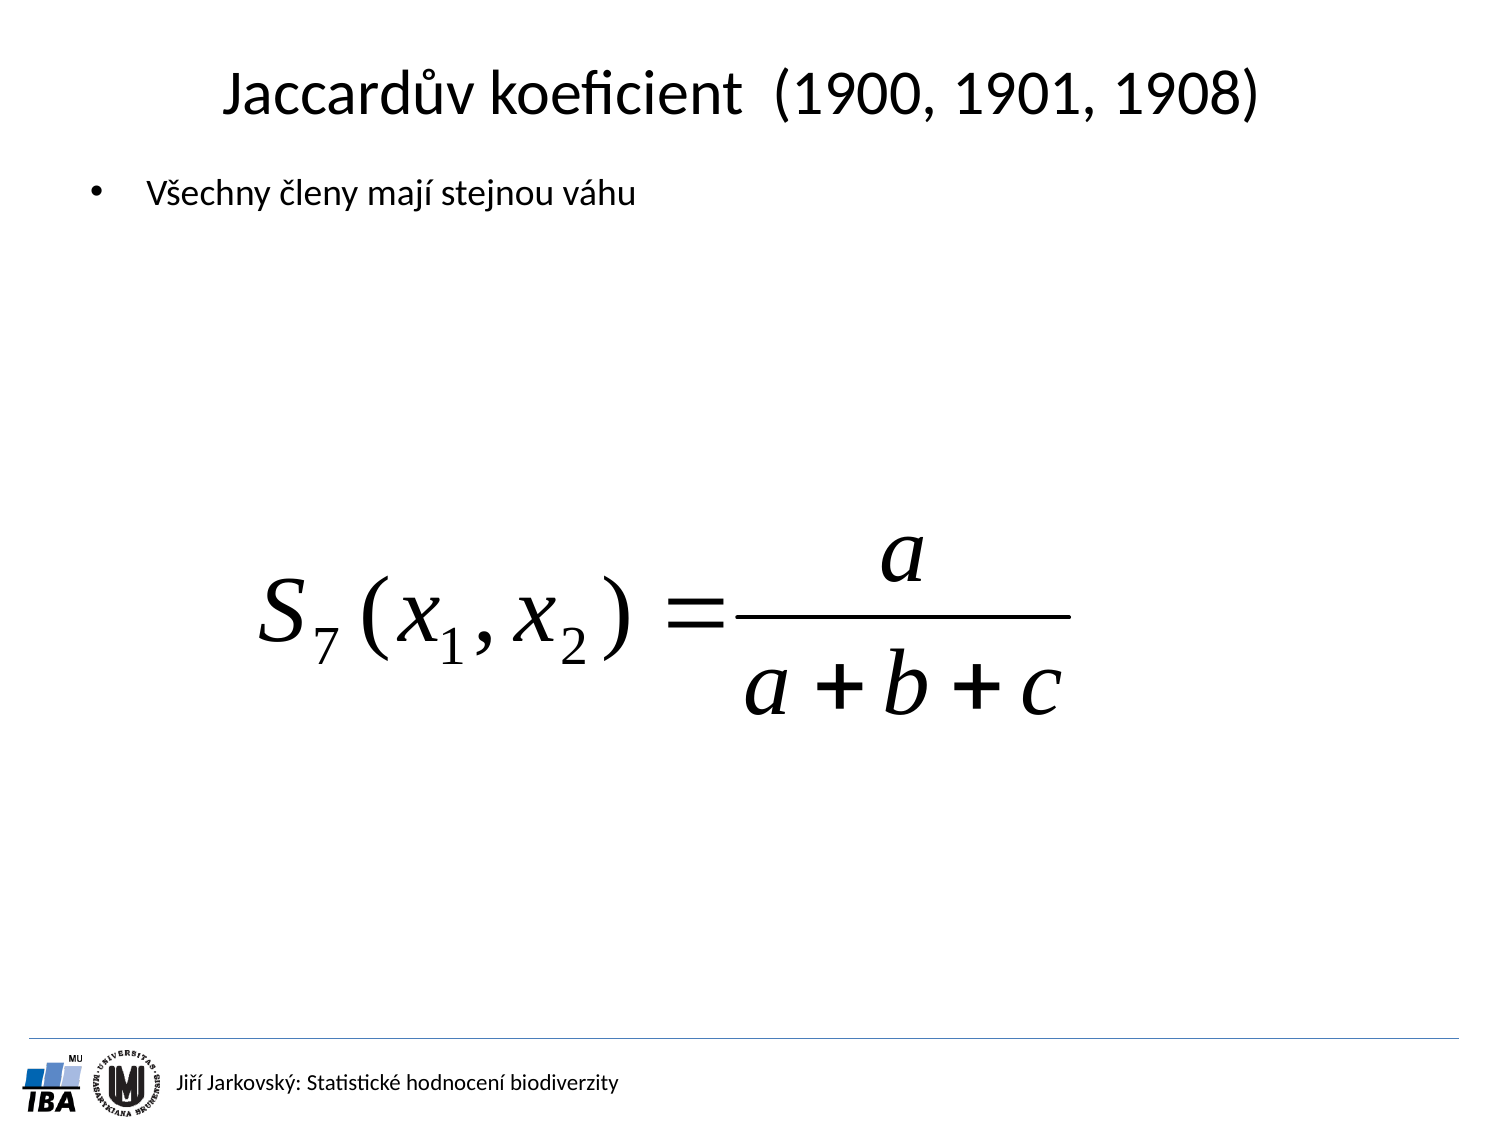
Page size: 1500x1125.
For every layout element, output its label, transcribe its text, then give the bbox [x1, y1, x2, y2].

title Jaccardův koeficient (1900, 1901, 1908) [75, 42, 1425, 135]
list Všechny členy mají stejnou váhu [75, 160, 1425, 530]
picture [93, 1050, 160, 1117]
list Všechny členy mají stejnou váhu [75, 531, 1425, 1005]
picture [22, 1055, 82, 1112]
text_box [241, 491, 1093, 736]
